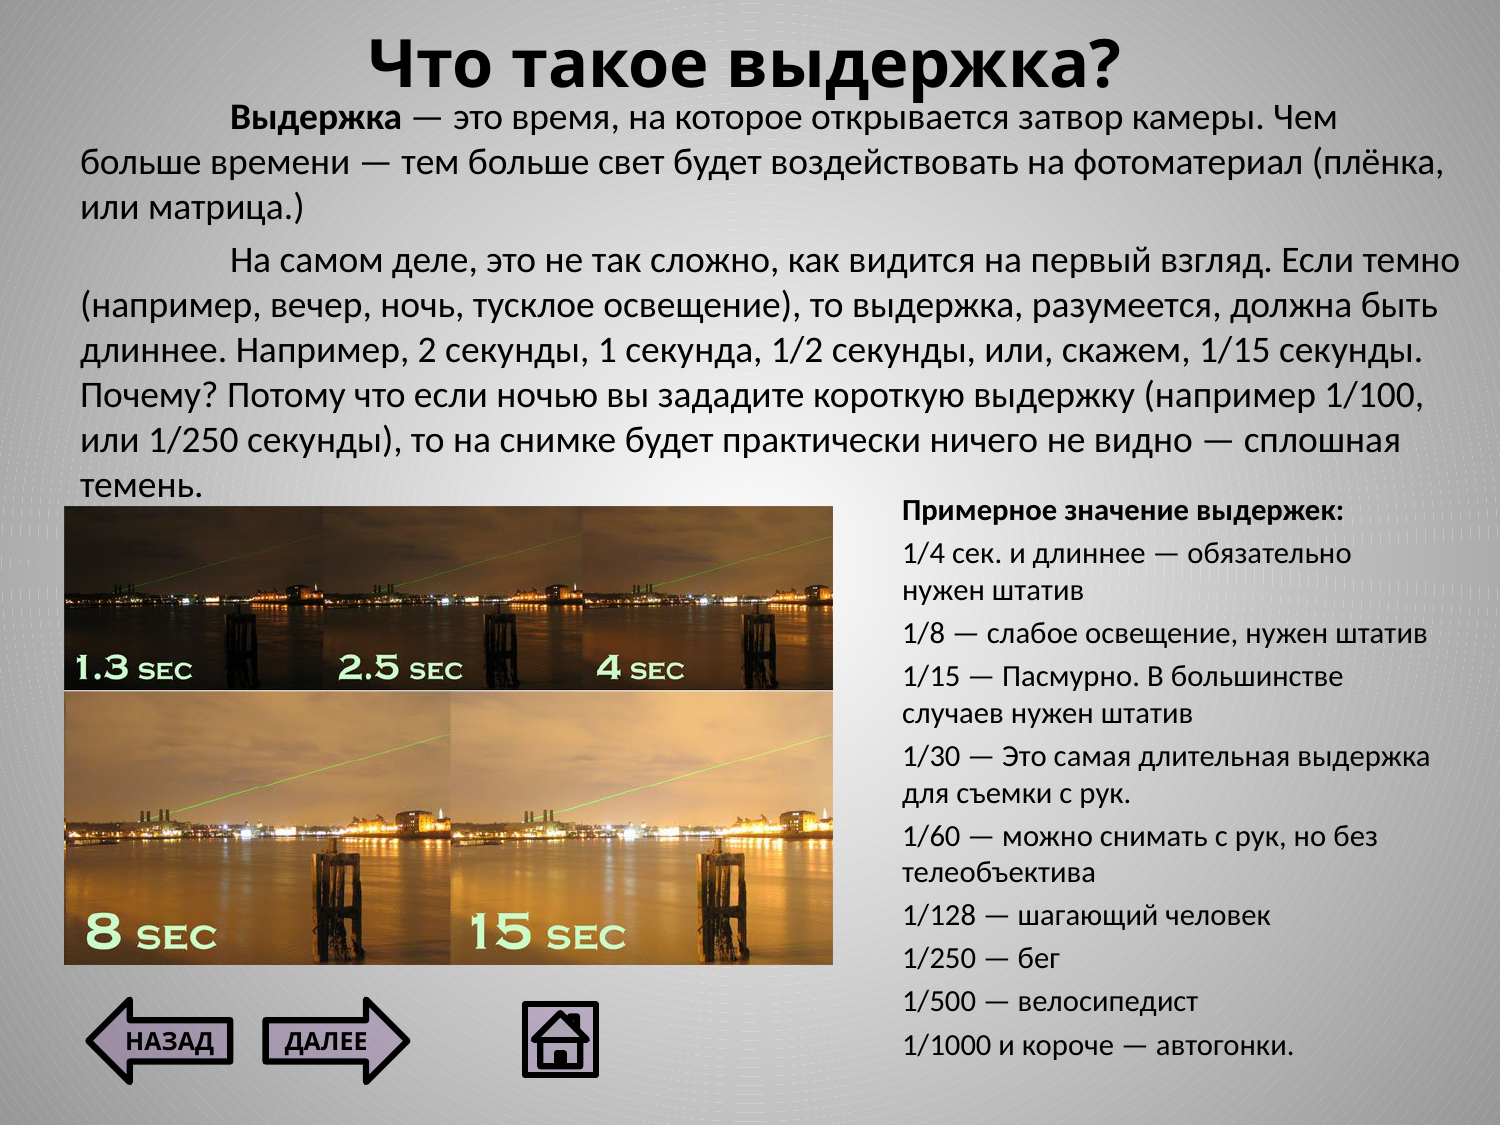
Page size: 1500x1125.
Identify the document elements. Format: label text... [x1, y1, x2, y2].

text_box ДАЛЕЕ [263, 997, 410, 1085]
text_box Примерное значение выдержек: 1/4 сек. и длиннее — обязательно нужен штатив 1/8 — слабое освещение, нужен штатив 1/15 — Пасмурно. В большинстве случаев нужен штатив 1/30 — Это самая длительная выдержка для съемки с рук. 1/60 — можно снимать с рук, но без телеобъектива 1/128 — шагающий человек 1/250 — бег 1/500 — велосипедист 1/1000 и короче — автогонки. [887, 443, 1450, 1117]
list Выдержка — это время, на которое открывается затвор камеры. Чем больше времени — тем больше свет будет воздействовать на фотоматериал (плёнка, или матрица.) На самом деле, это не так сложно, как видится на первый взгляд. Если темно (например, вечер, ночь, тусклое освещение), то выдержка, разумеется, должна быть длиннее. Например, 2 секунды, 1 секунда, 1/2 секунды, или, скажем, 1/15 секунды. Почему? Потому что если ночью вы зададите короткую выдержку (например 1/100, или 1/250 секунды), то на снимке будет практически ничего не видно — сплошная темень. [64, 84, 1483, 507]
picture [63, 506, 833, 965]
title Что такое выдержка? [147, 2, 1343, 84]
text_box НАЗАД [86, 997, 233, 1085]
text_box [523, 1002, 598, 1077]
